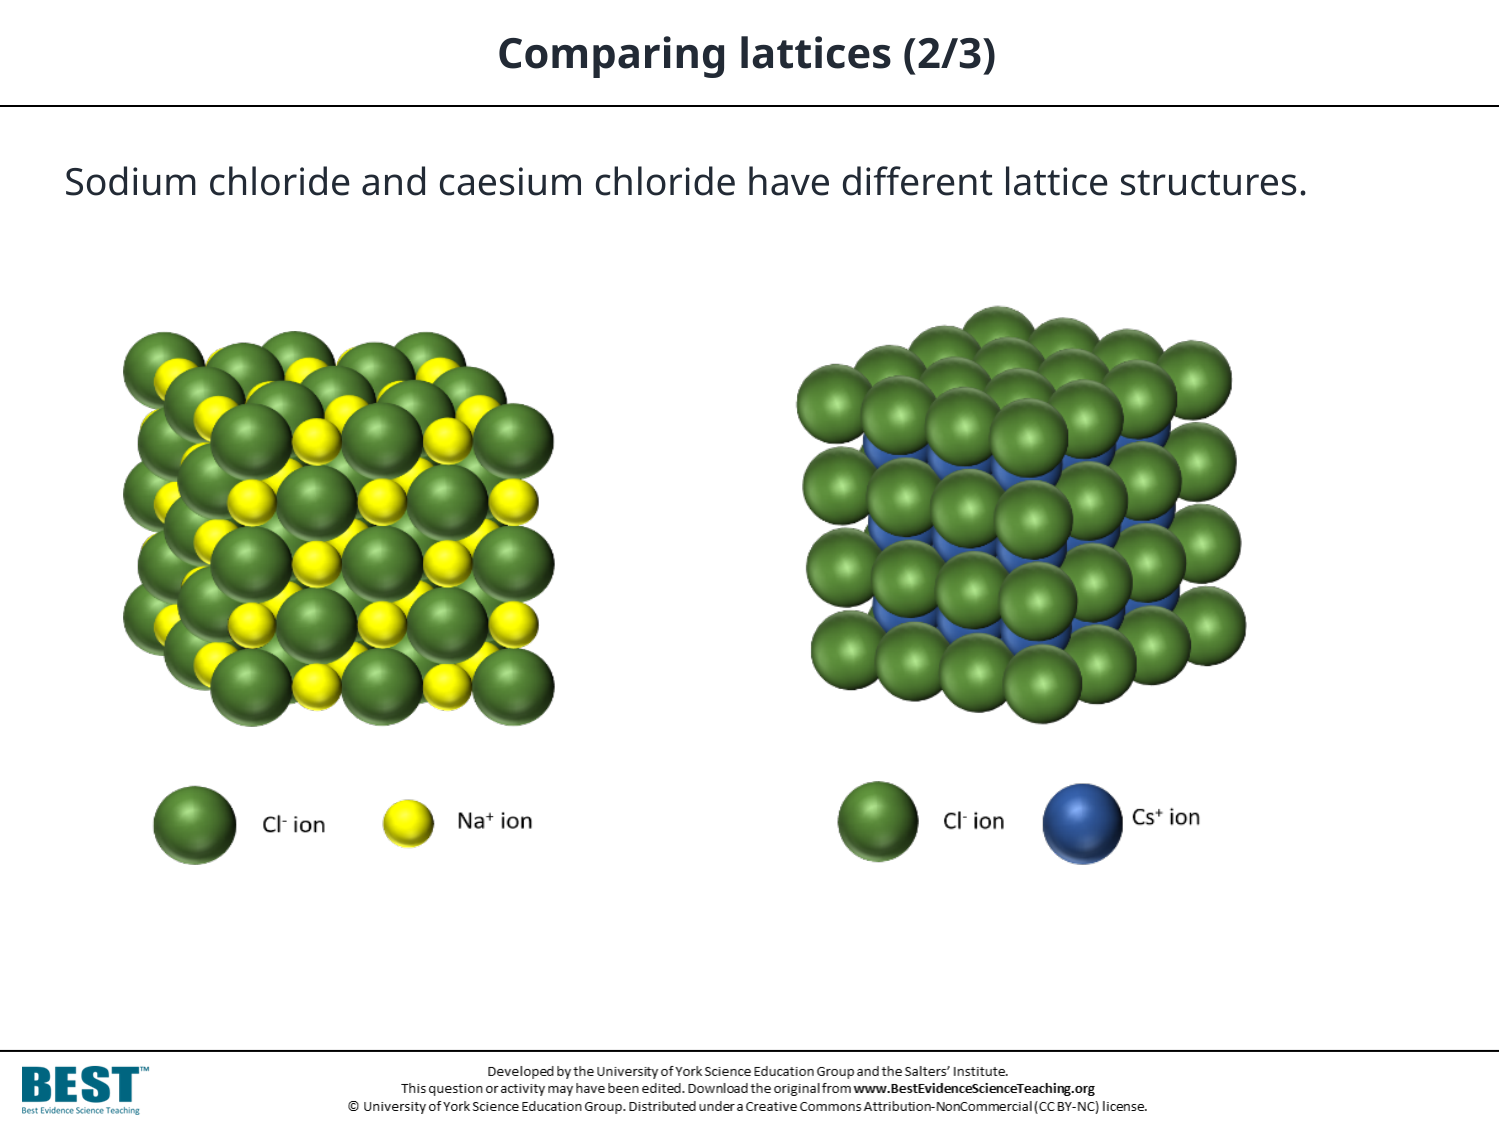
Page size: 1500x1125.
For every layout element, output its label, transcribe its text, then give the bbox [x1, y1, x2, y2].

text_box Comparing lattices (2/3) [23, 4, 1471, 99]
picture [0, 105, 1500, 1125]
